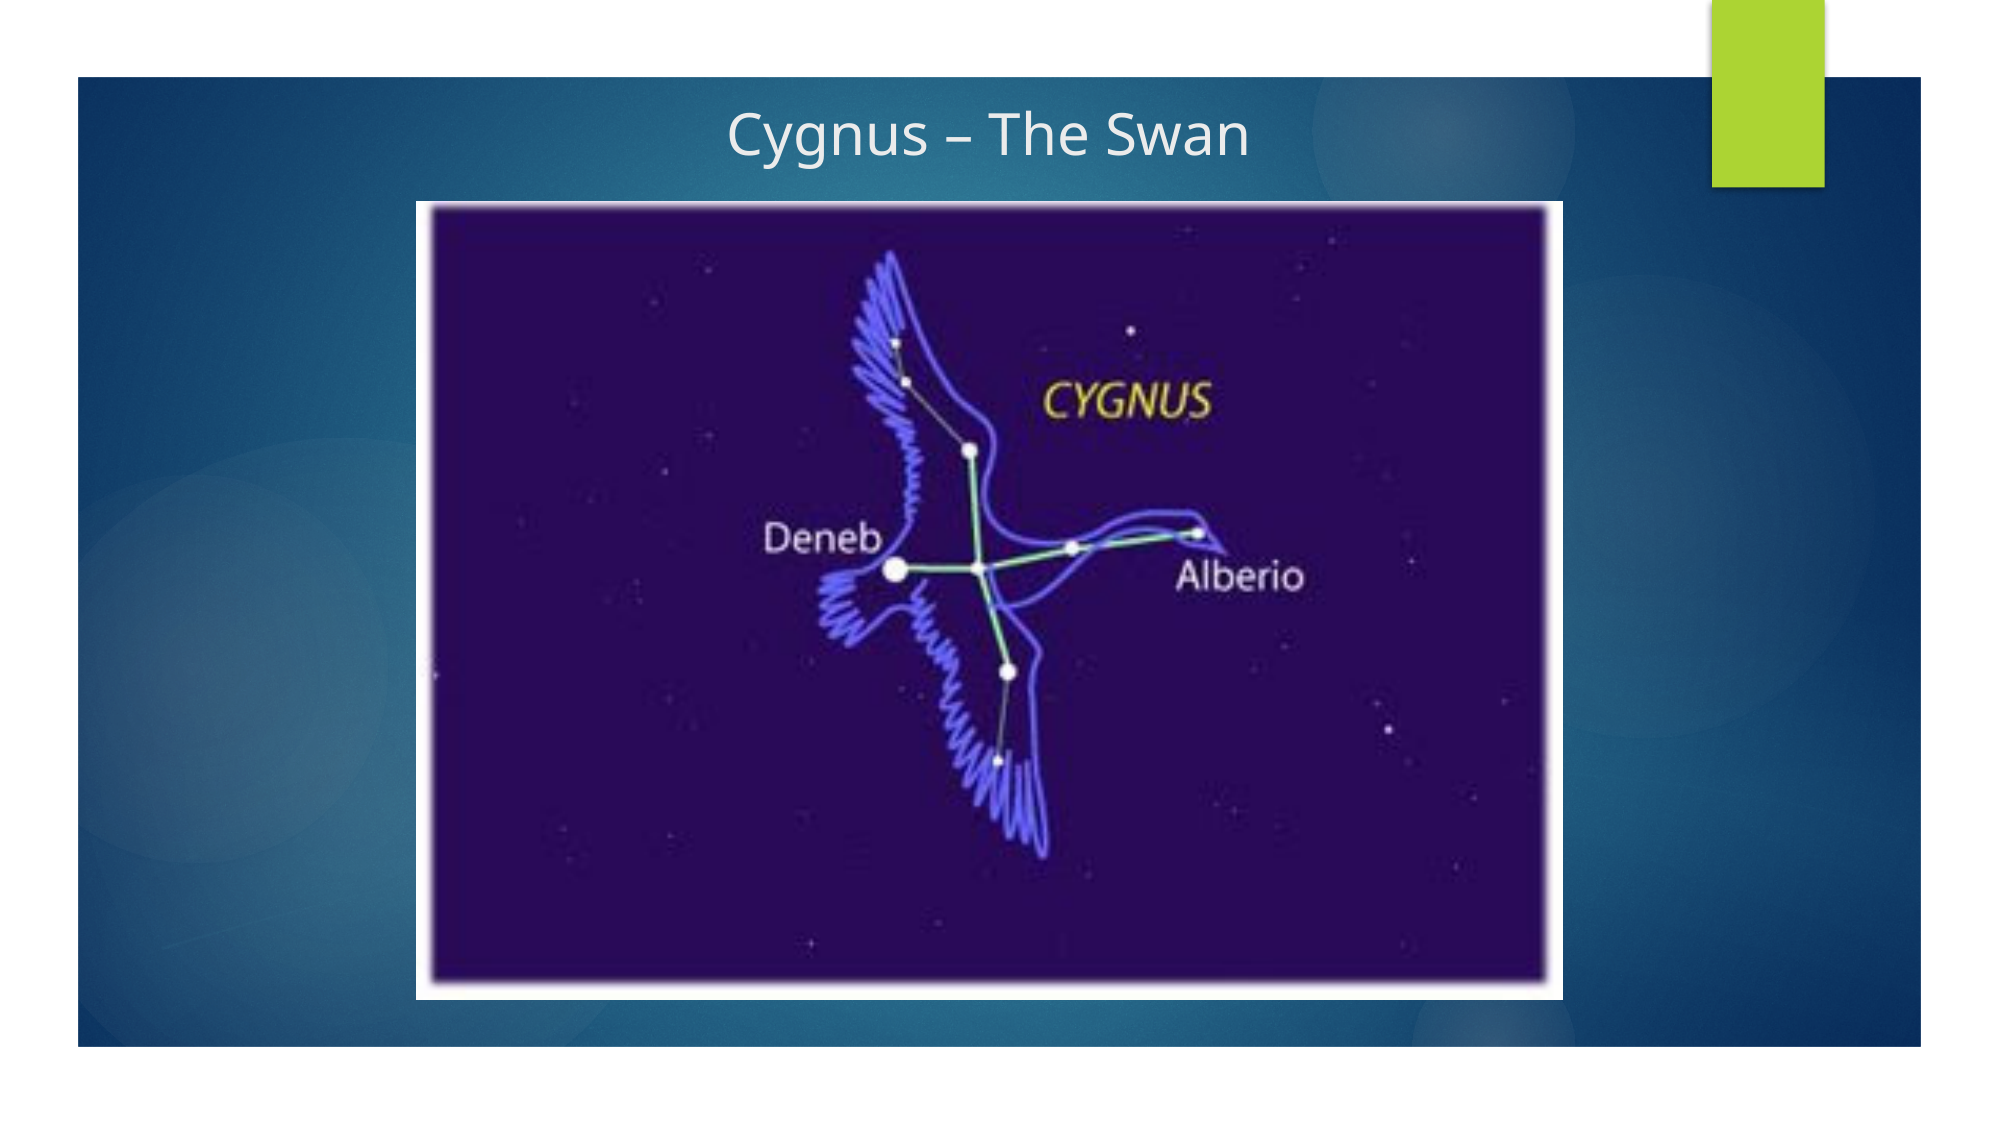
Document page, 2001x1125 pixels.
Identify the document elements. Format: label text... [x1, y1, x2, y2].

text_box Cygnus – The Swan [265, 69, 1714, 175]
picture [416, 201, 1563, 1000]
